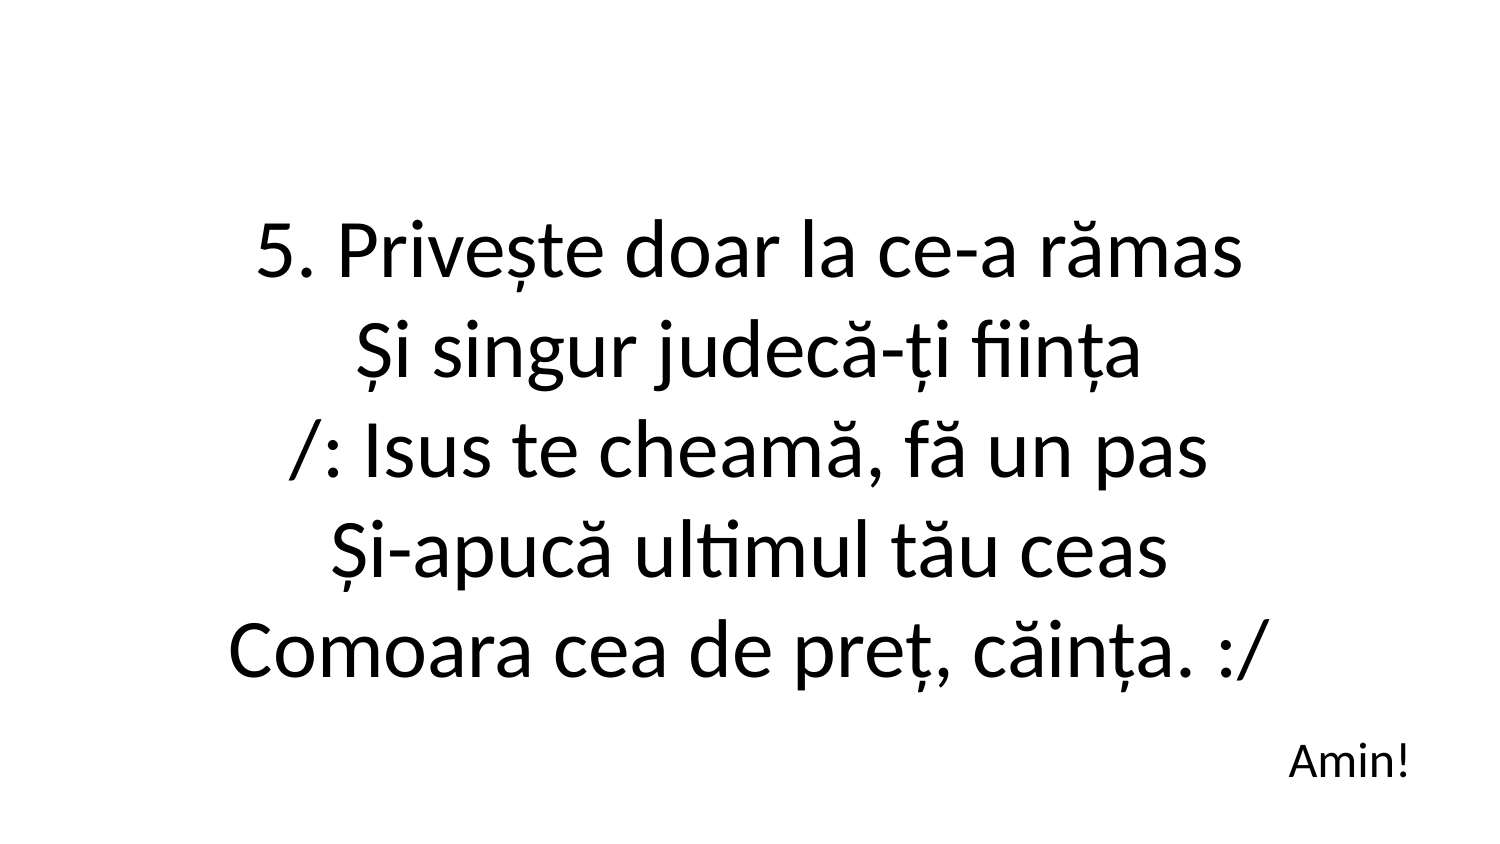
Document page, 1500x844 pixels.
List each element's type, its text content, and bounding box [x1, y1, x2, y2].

text_box 5. Privește doar la ce-a rămas Și singur judecă-ți ființa /: Isus te cheamă, fă un pas Și-apucă ultimul tău ceas Comoara cea de preț, căința. :/ [213, 142, 1286, 702]
text_box Amin! [1273, 674, 1427, 795]
